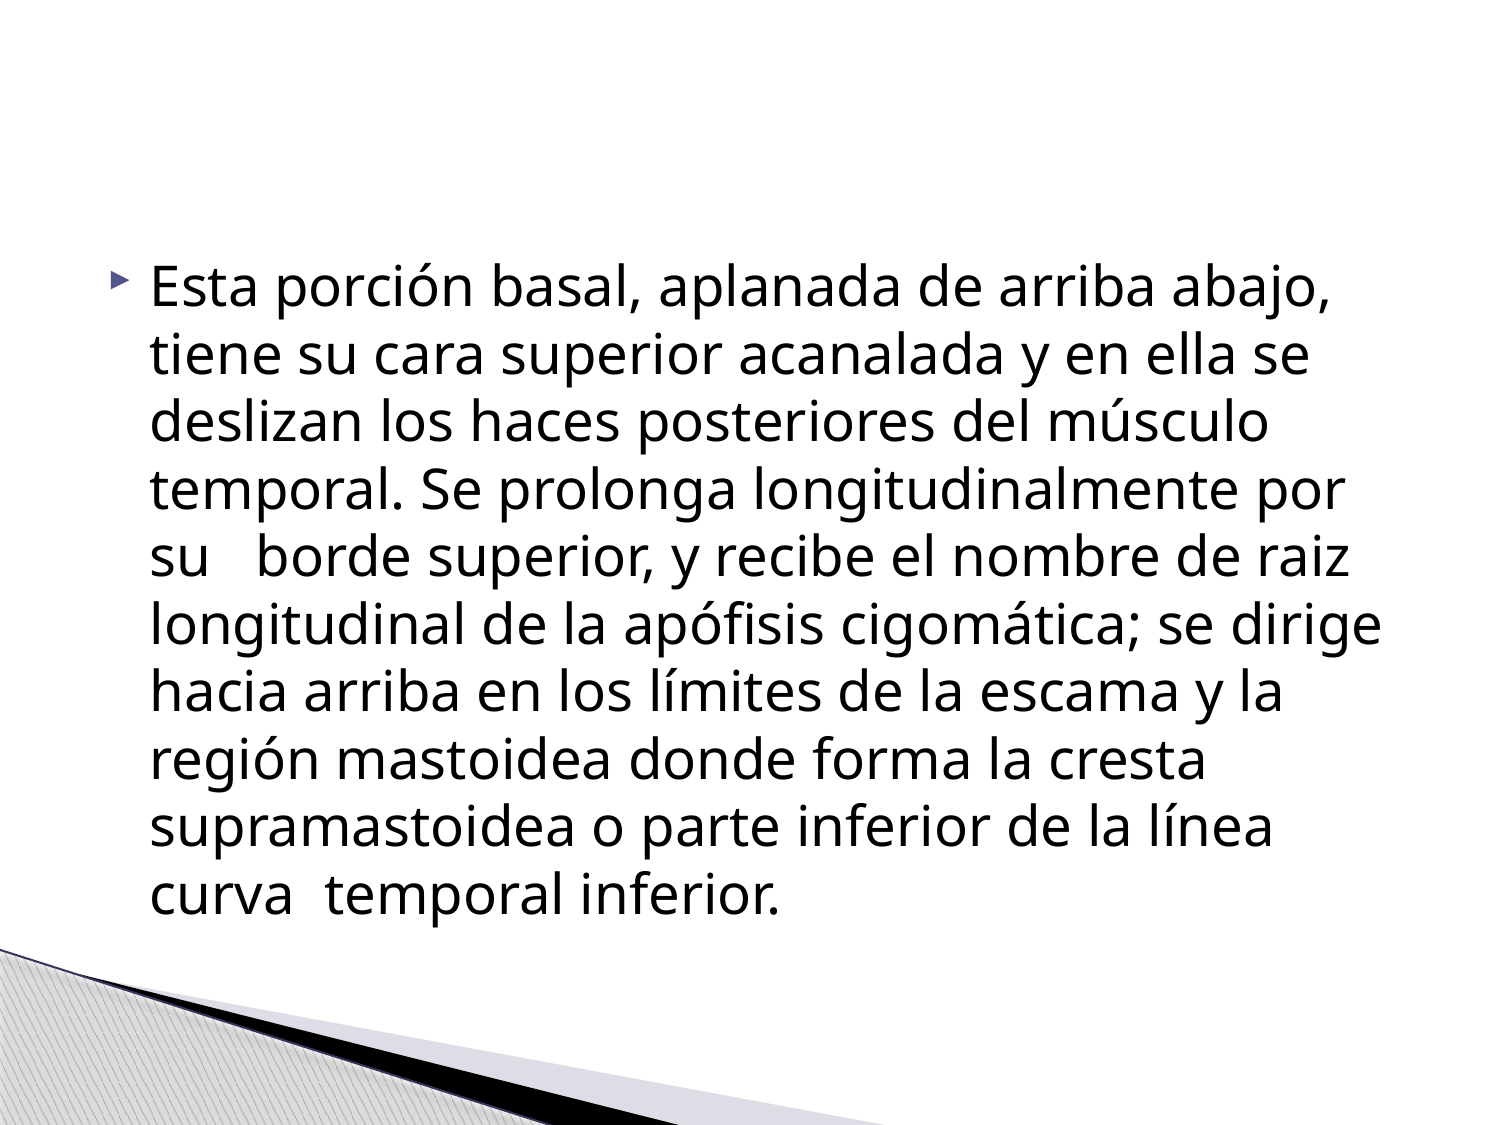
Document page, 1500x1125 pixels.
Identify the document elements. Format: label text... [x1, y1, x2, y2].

list Esta porción basal, aplanada de arriba abajo, tiene su cara superior acanalada y en ella se deslizan los haces posteriores del músculo temporal. Se prolonga longitudinalmente por su borde superior, y recibe el nombre de raiz longitudinal de la apófisis cigomática; se dirige hacia arriba en los límites de la escama y la región mastoidea donde forma la cresta supramastoidea o parte inferior de la línea curva temporal inferior. [75, 243, 1425, 986]
